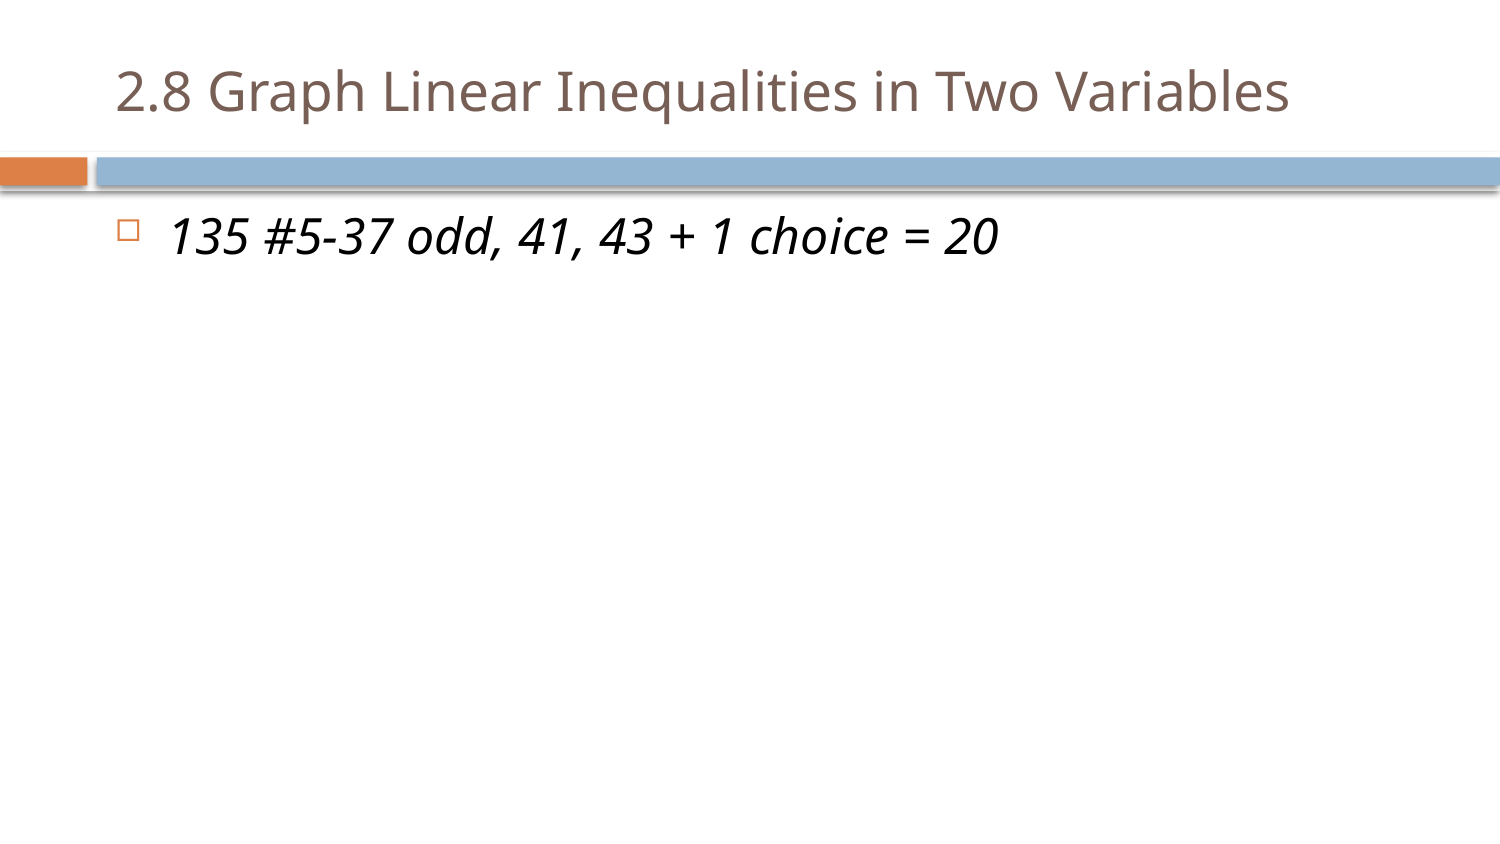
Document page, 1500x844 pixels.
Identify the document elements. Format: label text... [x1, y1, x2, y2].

title 2.8 Graph Linear Inequalities in Two Variables [100, 28, 1438, 150]
list 135 #5-37 odd, 41, 43 + 1 choice = 20 [100, 196, 1438, 750]
